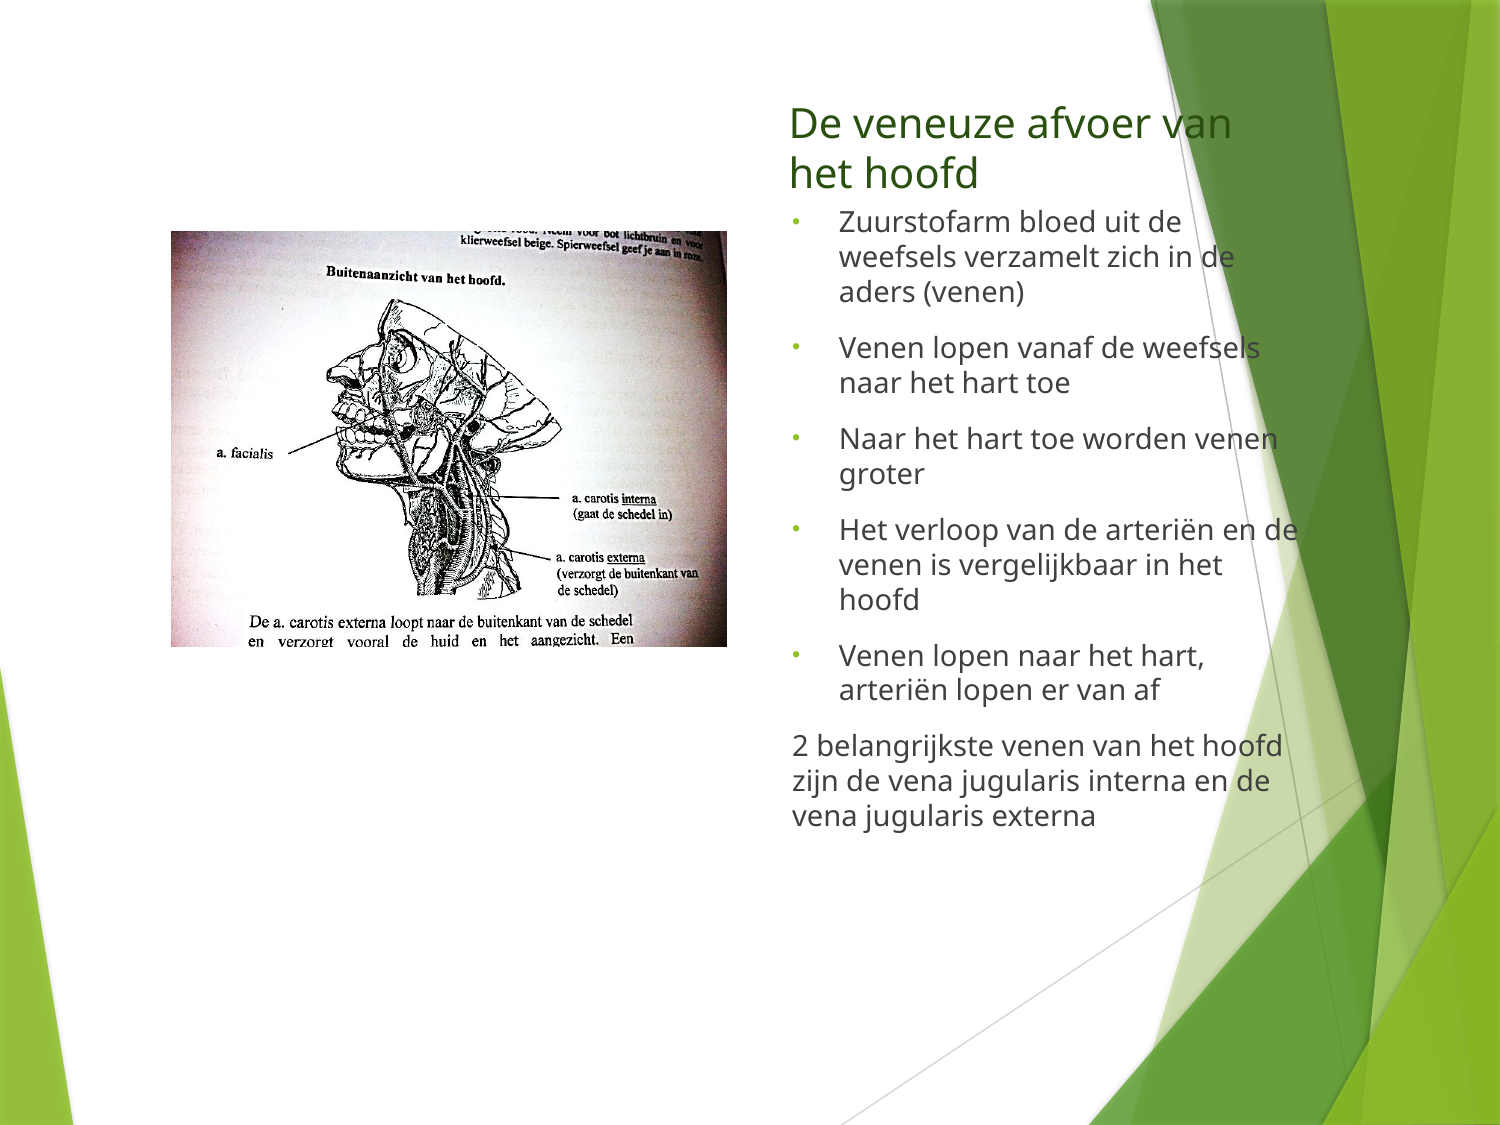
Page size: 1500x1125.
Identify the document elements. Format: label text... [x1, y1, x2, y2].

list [170, 231, 728, 647]
title De veneuze afvoer van het hoofd [773, 66, 1316, 205]
list Zuurstofarm bloed uit de weefsels verzamelt zich in de aders (venen) Venen lopen vanaf de weefsels naar het hart toe Naar het hart toe worden venen groter Het verloop van de arteriën en de venen is vergelijkbaar in het hoofd Venen lopen naar het hart, arteriën lopen er van af 2 belangrijkste venen van het hoofd zijn de vena jugularis interna en de vena jugularis externa [776, 196, 1319, 988]
